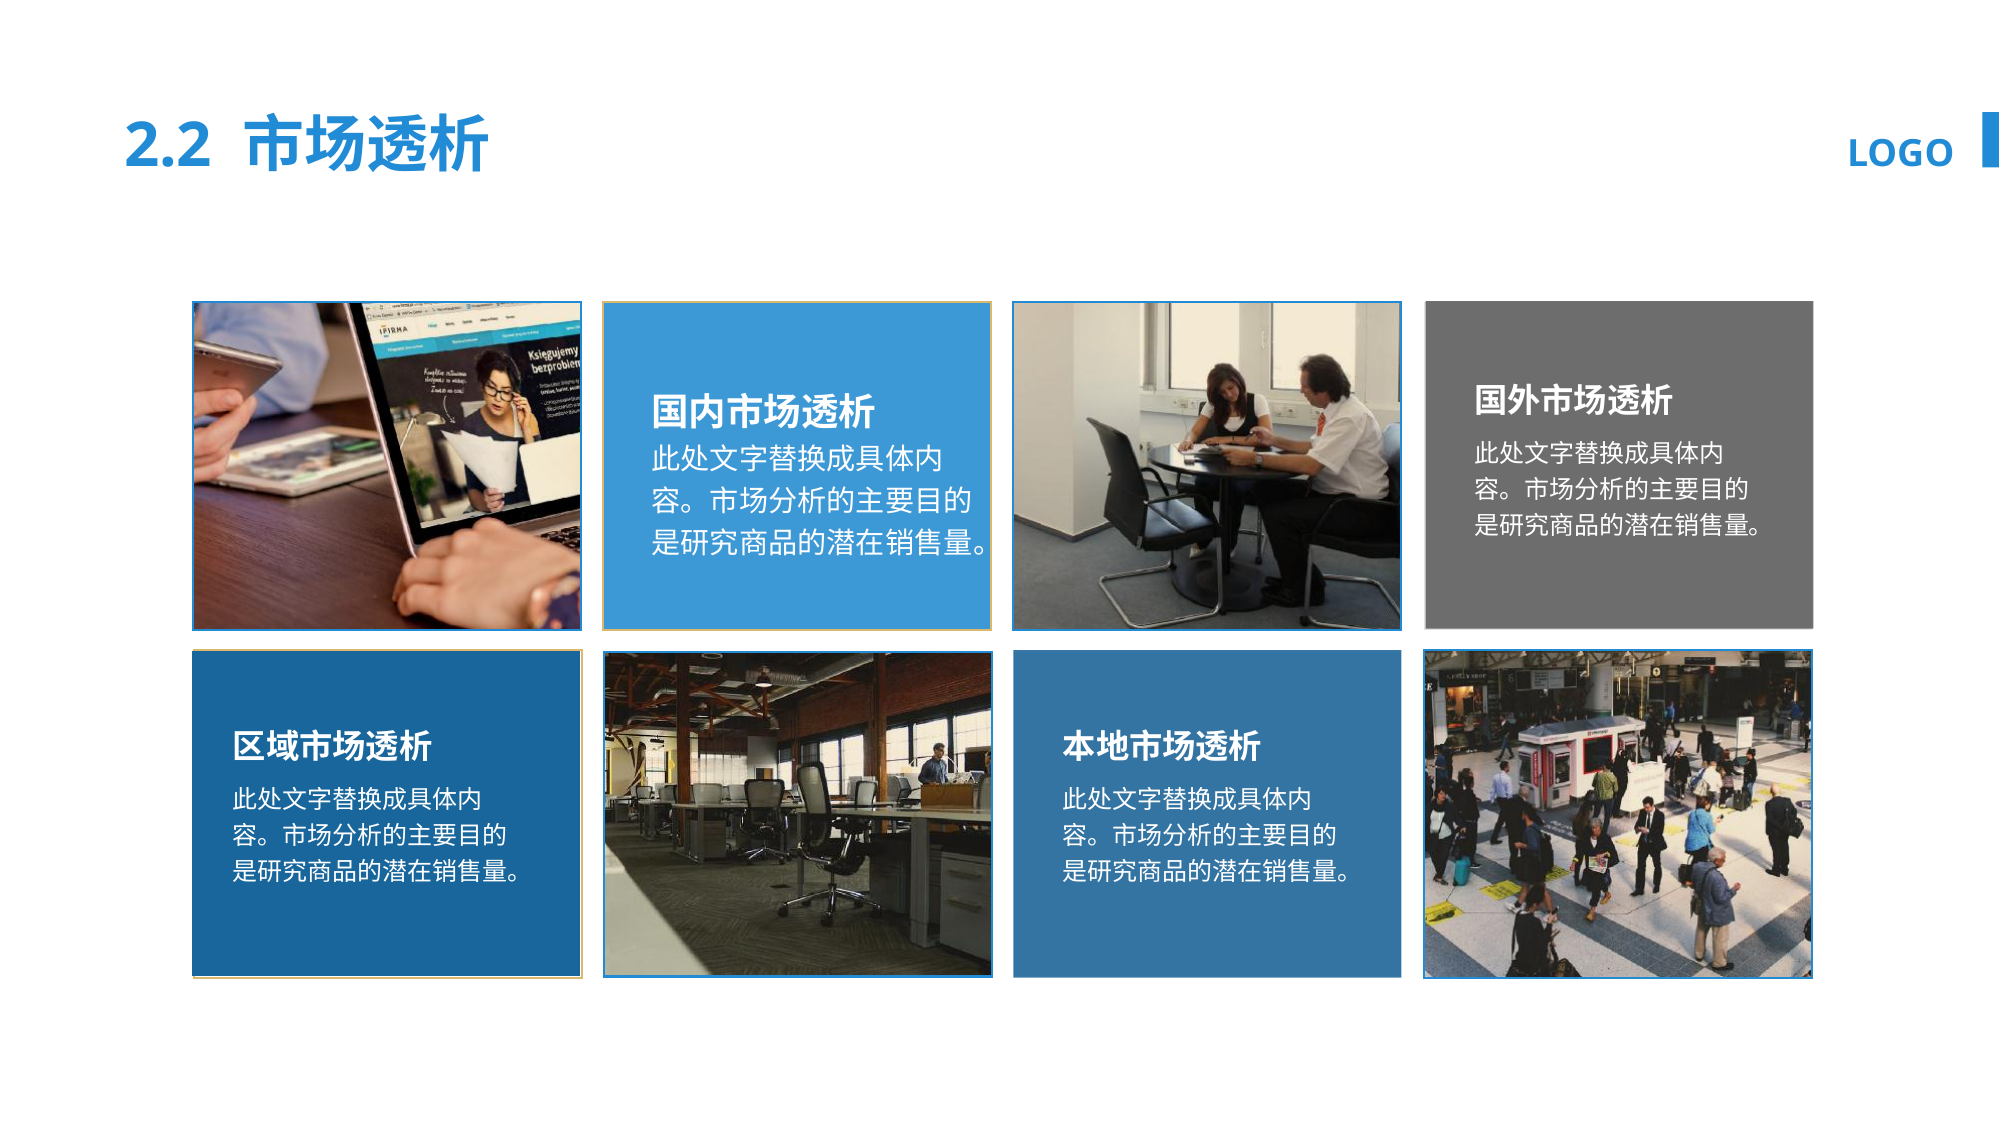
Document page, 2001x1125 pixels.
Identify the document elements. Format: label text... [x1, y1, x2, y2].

text_box 区域市场透析 此处文字替换成具体内 容。市场分析的主要目的 是研究商品的潜在销售量。 [232, 725, 534, 893]
text_box [1012, 649, 1402, 979]
text_box [192, 301, 582, 631]
text_box [1012, 301, 1402, 631]
text_box [191, 650, 581, 977]
text_box [1423, 649, 1813, 979]
text_box [603, 651, 993, 978]
text_box 本地市场透析 此处文字替换成具体内 容。市场分析的主要目的 是研究商品的潜在销售量。 [1062, 725, 1366, 893]
text_box [1424, 300, 1814, 630]
text_box 国内市场透析 此处文字替换成具体内 容。市场分析的主要目的 是研究商品的潜在销售量。 [651, 379, 1003, 567]
text_box [602, 301, 992, 631]
text_box 国外市场透析 此处文字替换成具体内 容。市场分析的主要目的 是研究商品的潜在销售量。 [1474, 379, 1775, 547]
text_box 2.2 市场透析 [124, 99, 490, 226]
